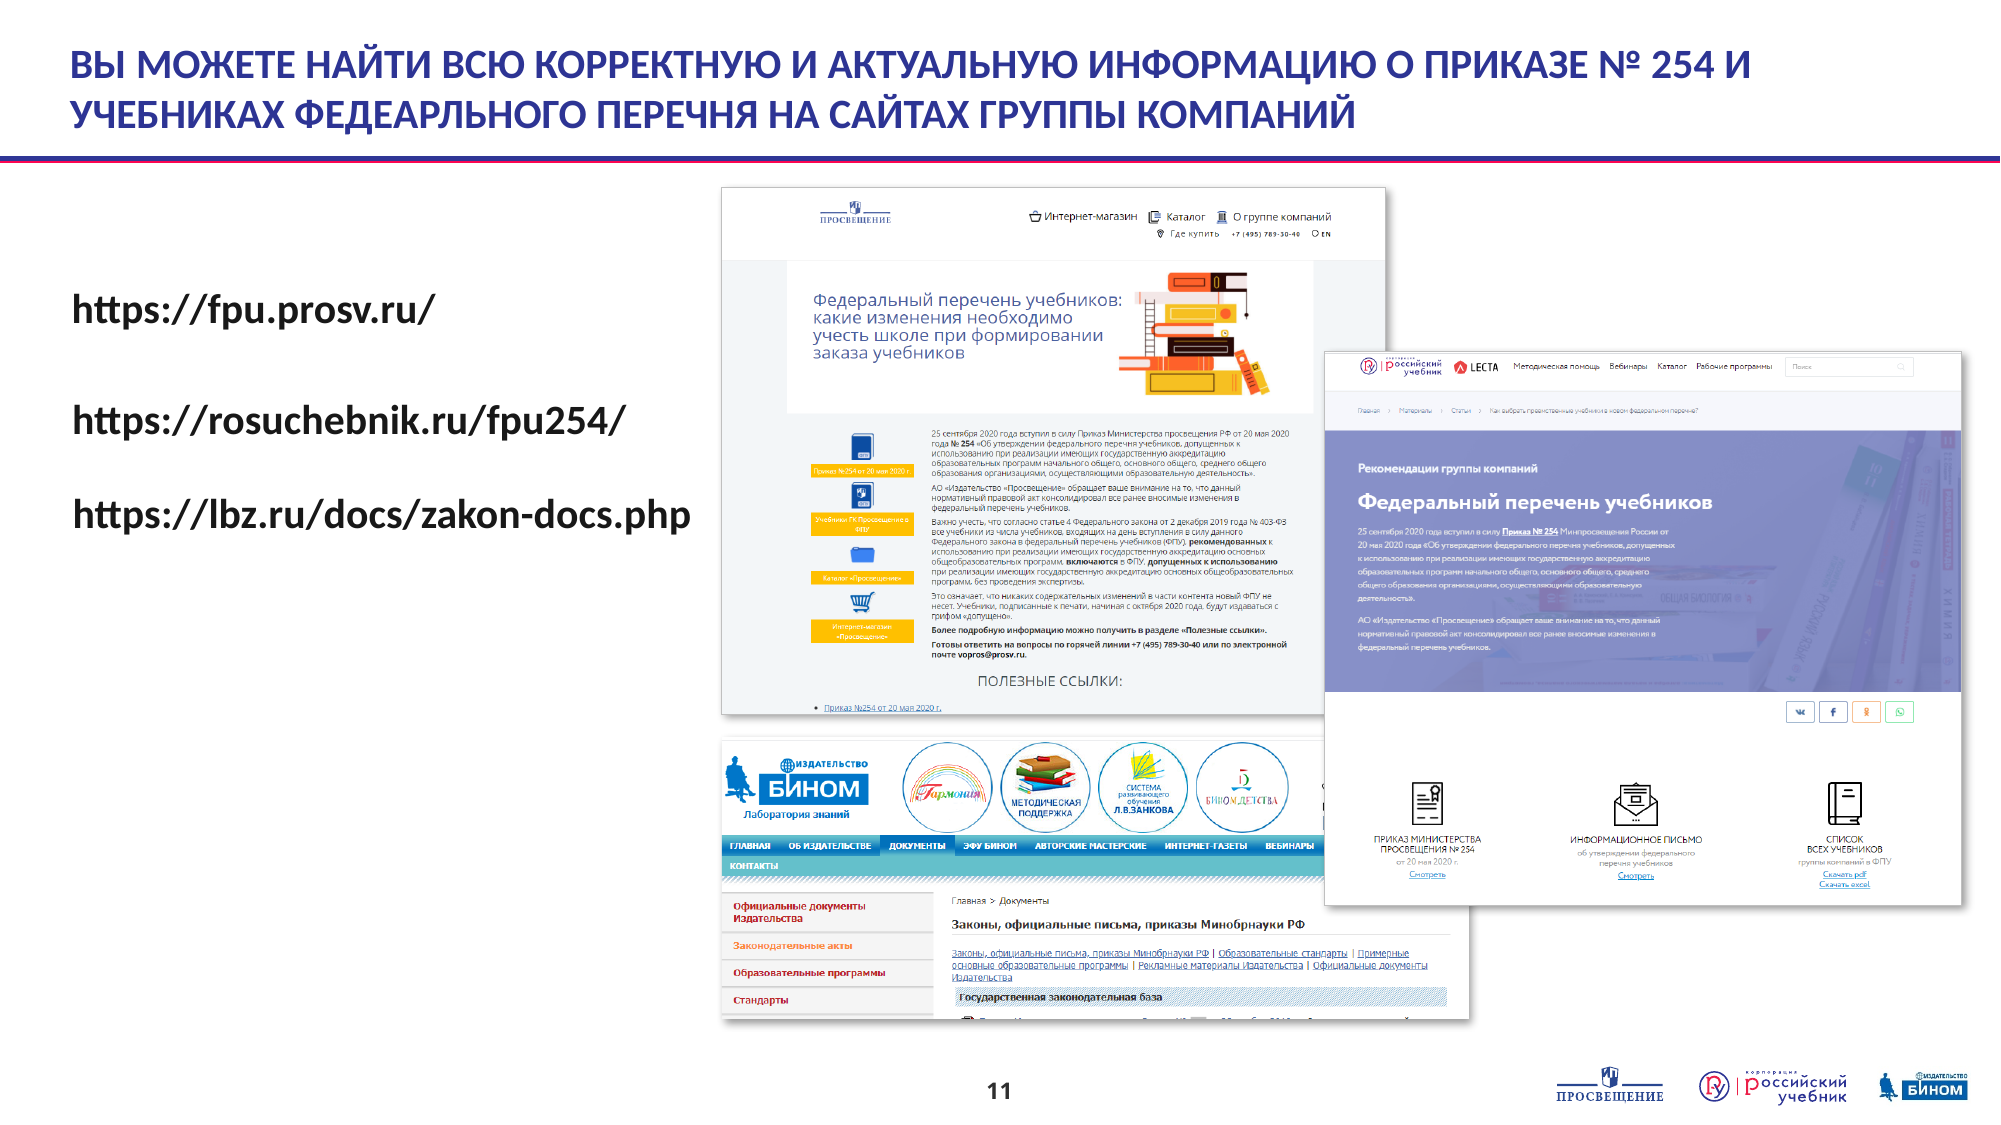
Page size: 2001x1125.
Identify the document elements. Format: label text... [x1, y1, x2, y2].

text_box https://lbz.ru/docs/zakon-docs.php [57, 479, 707, 544]
title ВЫ МОЖЕТЕ НАЙТИ ВСЮ КОРРЕКТНУЮ И АКТУАЛЬНУЮ ИНФОРМАЦИЮ О ПРИКАЗЕ № 254 И УЧЕБНИКАХ ФЕДЕАРЛЬНОГО ПЕРЕЧНЯ НА САЙТАХ ГРУППЫ КОМПАНИЙ [54, 29, 1945, 137]
text_box https://fpu.prosv.ru/ [56, 274, 451, 339]
picture [1877, 1066, 1971, 1107]
text_box https://rosuchebnik.ru/fpu254/ [57, 385, 642, 450]
picture [721, 187, 1962, 1019]
